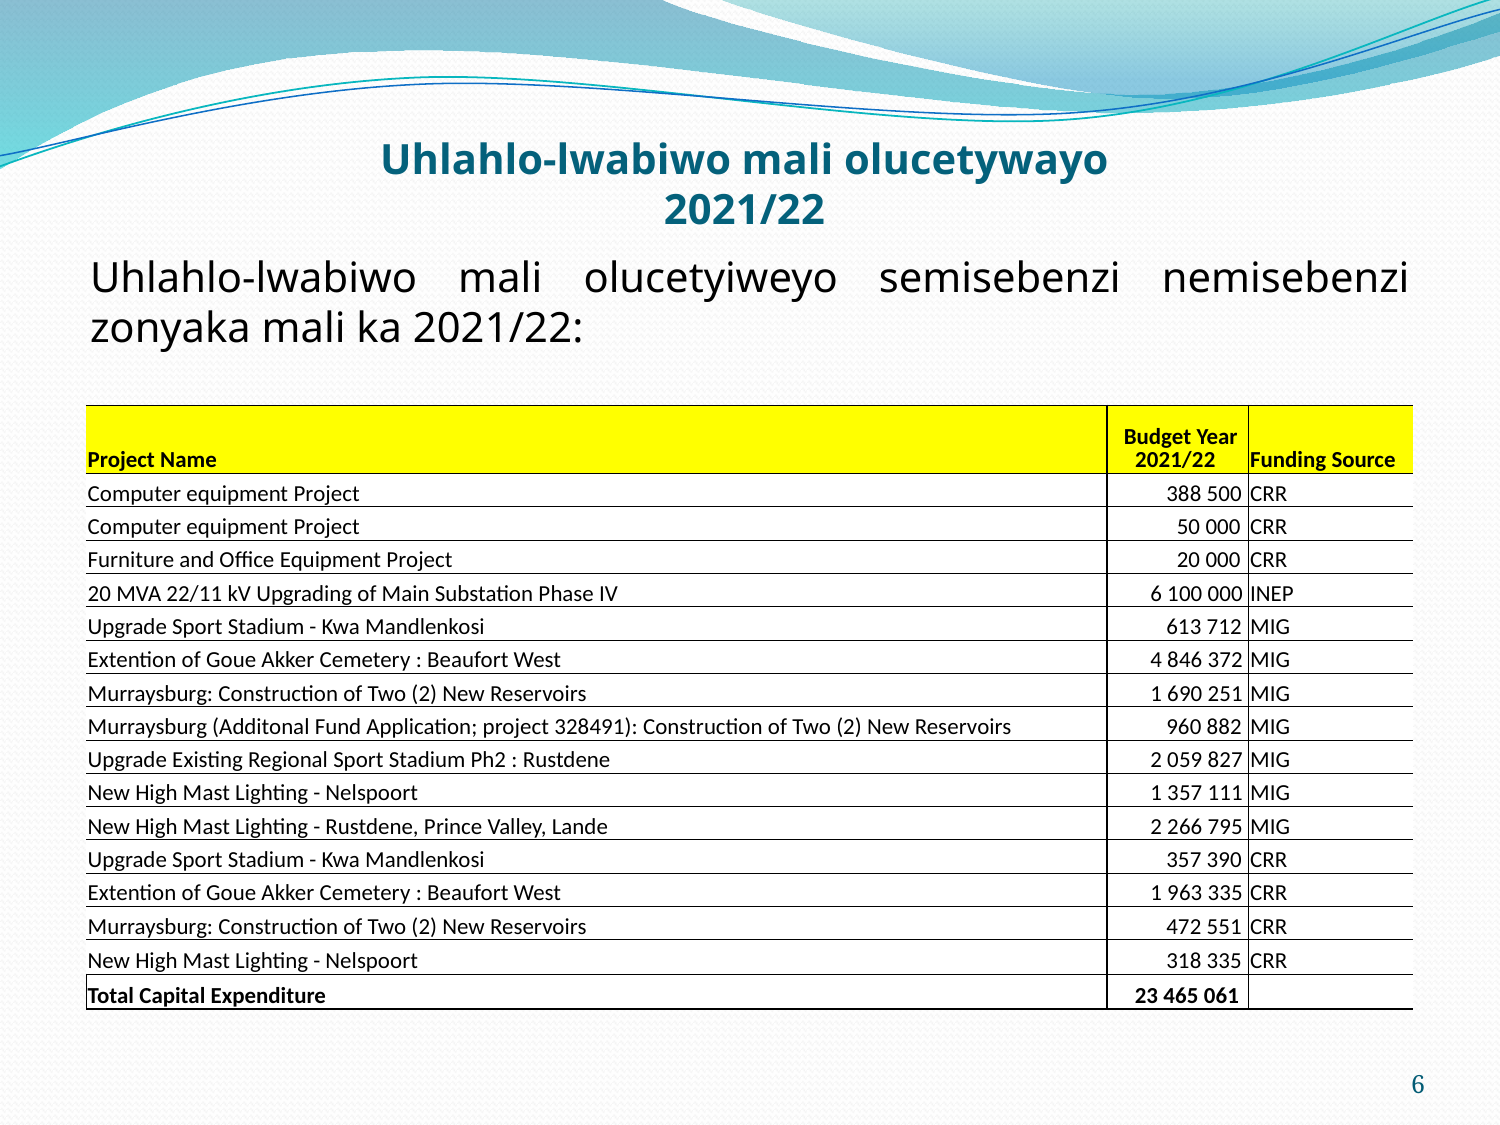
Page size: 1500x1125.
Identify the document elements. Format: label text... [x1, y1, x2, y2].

table_cell MIG [1249, 707, 1413, 740]
table_cell New High Mast Lighting - Nelspoort [86, 940, 1106, 974]
table_cell Upgrade Sport Stadium - Kwa Mandlenkosi [86, 840, 1106, 873]
table_cell [1249, 975, 1413, 1008]
table_cell Murraysburg: Construction of Two (2) New Reservoirs [86, 674, 1106, 706]
table_cell CRR [1249, 474, 1413, 506]
table_cell CRR [1249, 940, 1413, 974]
table_cell MIG [1249, 674, 1413, 706]
table_cell 6 100 000 [1108, 574, 1248, 606]
table_cell INEP [1249, 574, 1413, 606]
table_cell CRR [1249, 840, 1413, 873]
table_cell Upgrade Existing Regional Sport Stadium Ph2 : Rustdene [86, 741, 1106, 773]
table_cell 23 465 061 [1108, 975, 1248, 1008]
table_cell 2 266 795 [1108, 807, 1248, 839]
table_cell CRR [1249, 907, 1413, 939]
table_header Budget Year 2021/22 [1108, 406, 1248, 473]
table_cell Murraysburg: Construction of Two (2) New Reservoirs [86, 907, 1106, 939]
table_cell 1 690 251 [1108, 674, 1248, 706]
table_cell Extention of Goue Akker Cemetery : Beaufort West [86, 641, 1106, 673]
table_cell New High Mast Lighting - Rustdene, Prince Valley, Lande [86, 807, 1106, 839]
title Uhlahlo-lwabiwo mali olucetywayo 2021/22 [74, 115, 1426, 243]
table_cell Murraysburg (Additonal Fund Application; project 328491): Construction of Two (2) New Reservoirs [86, 707, 1106, 740]
table_cell Upgrade Sport Stadium - Kwa Mandlenkosi [86, 607, 1106, 640]
table_cell 388 500 [1108, 474, 1248, 506]
table_header Funding Source [1249, 406, 1413, 473]
table_cell MIG [1249, 774, 1413, 806]
table_cell MIG [1249, 607, 1413, 640]
table_cell 318 335 [1108, 940, 1248, 974]
table_cell MIG [1249, 741, 1413, 773]
table_cell Computer equipment Project [86, 474, 1106, 506]
table_cell 20 000 [1108, 541, 1248, 573]
table_cell MIG [1249, 807, 1413, 839]
table_cell 357 390 [1108, 840, 1248, 873]
table_cell 1 357 111 [1108, 774, 1248, 806]
table_cell 613 712 [1108, 607, 1248, 640]
table_cell 4 846 372 [1108, 641, 1248, 673]
table_cell Furniture and Office Equipment Project [86, 541, 1106, 573]
table_cell Extention of Goue Akker Cemetery : Beaufort West [86, 874, 1106, 906]
table_cell MIG [1249, 641, 1413, 673]
table_cell 960 882 [1108, 707, 1248, 740]
table_cell New High Mast Lighting - Nelspoort [86, 774, 1106, 806]
table_cell 472 551 [1108, 907, 1248, 939]
table_cell 2 059 827 [1108, 741, 1248, 773]
table_cell 1 963 335 [1108, 874, 1248, 906]
table_cell CRR [1249, 507, 1413, 540]
slide_number 6 [1299, 1042, 1425, 1103]
table_cell 50 000 [1108, 507, 1248, 540]
table_cell 20 MVA 22/11 kV Upgrading of Main Substation Phase IV [86, 574, 1106, 606]
table_header Project Name [86, 406, 1106, 473]
table_cell CRR [1249, 541, 1413, 573]
table_cell Total Capital Expenditure [87, 975, 1106, 1008]
list Uhlahlo-lwabiwo mali olucetyiweyo semisebenzi nemisebenzi zonyaka mali ka 2021/22: [74, 243, 1426, 1038]
table_cell CRR [1249, 874, 1413, 906]
table_cell Computer equipment Project [86, 507, 1106, 540]
